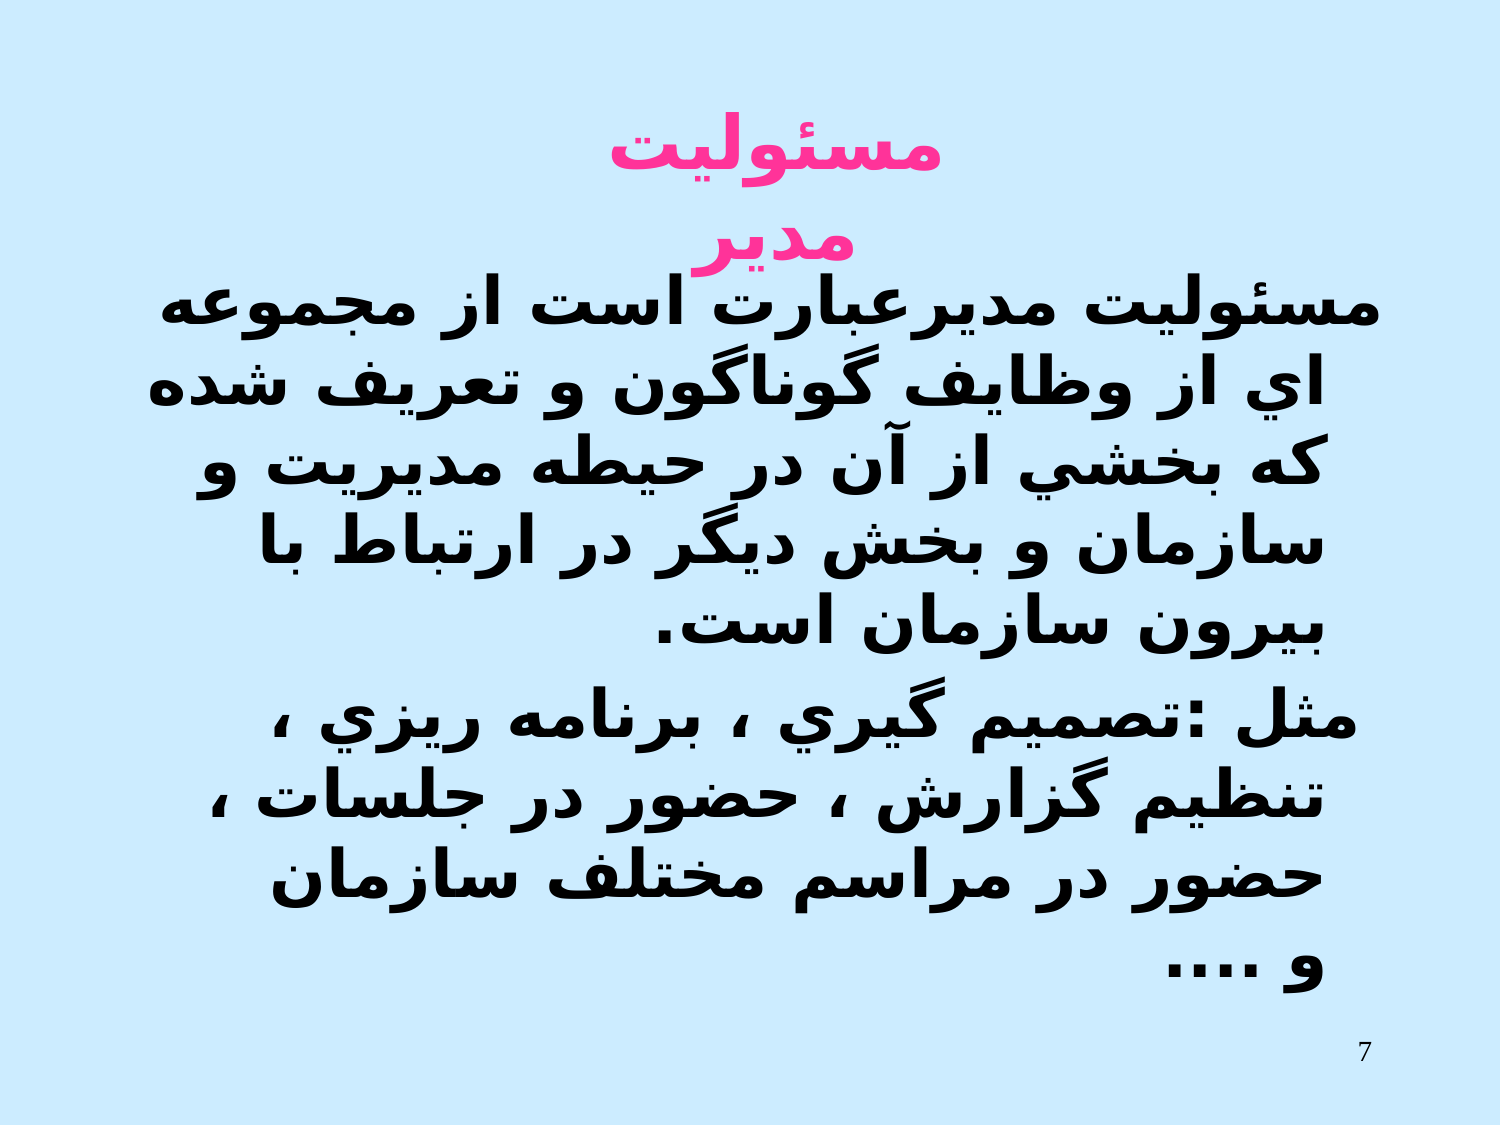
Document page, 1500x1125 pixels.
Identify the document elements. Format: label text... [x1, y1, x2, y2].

slide_number 7 [1074, 1024, 1388, 1101]
list مسئوليت مديرعبارت است از مجموعه اي از وظايف گوناگون و تعريف شده كه بخشي از آن در حيطه مديريت و سازمان و بخش ديگر در ارتباط با بيرون سازمان است. مثل :تصميم گيري ، برنامه ريزي ، تنظيم گزارش ، حضور در جلسات ، حضور در مراسم مختلف سازمان و .... [124, 249, 1401, 938]
text_box مسئوليت مدير [500, 87, 1054, 283]
